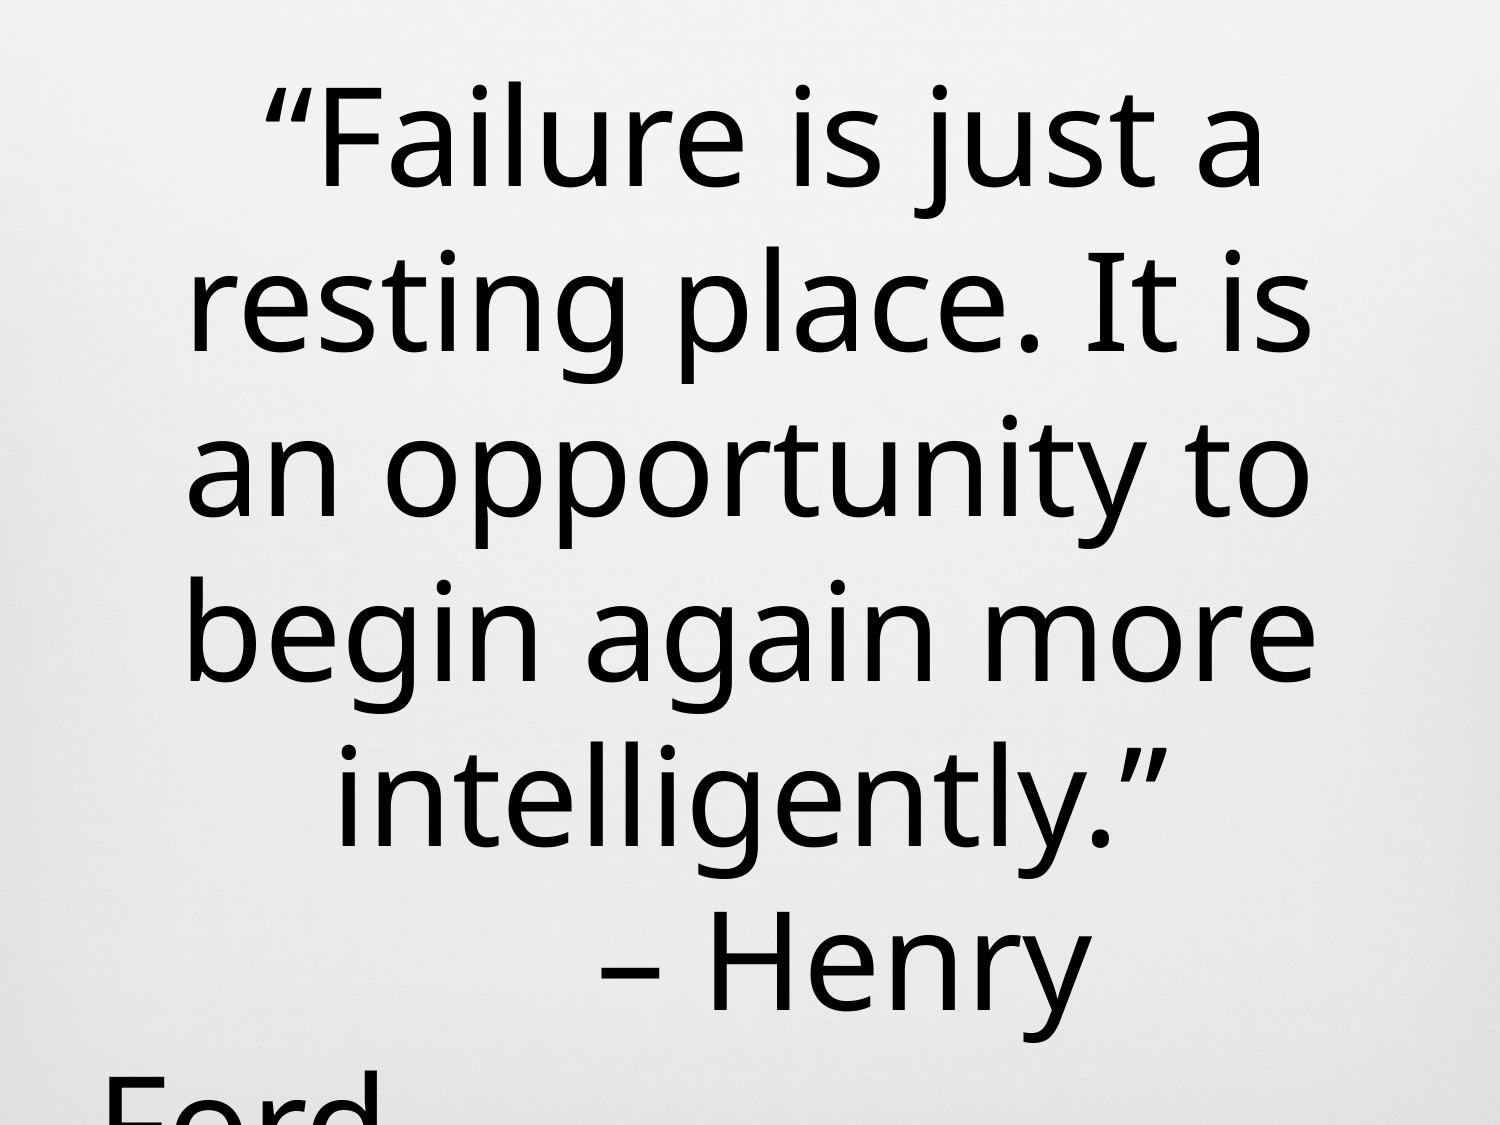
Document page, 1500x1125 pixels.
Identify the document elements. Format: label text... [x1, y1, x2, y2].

text_box “Failure is just a resting place. It is an opportunity to begin again more intelligently.” – Henry Ford [81, 41, 1419, 1125]
